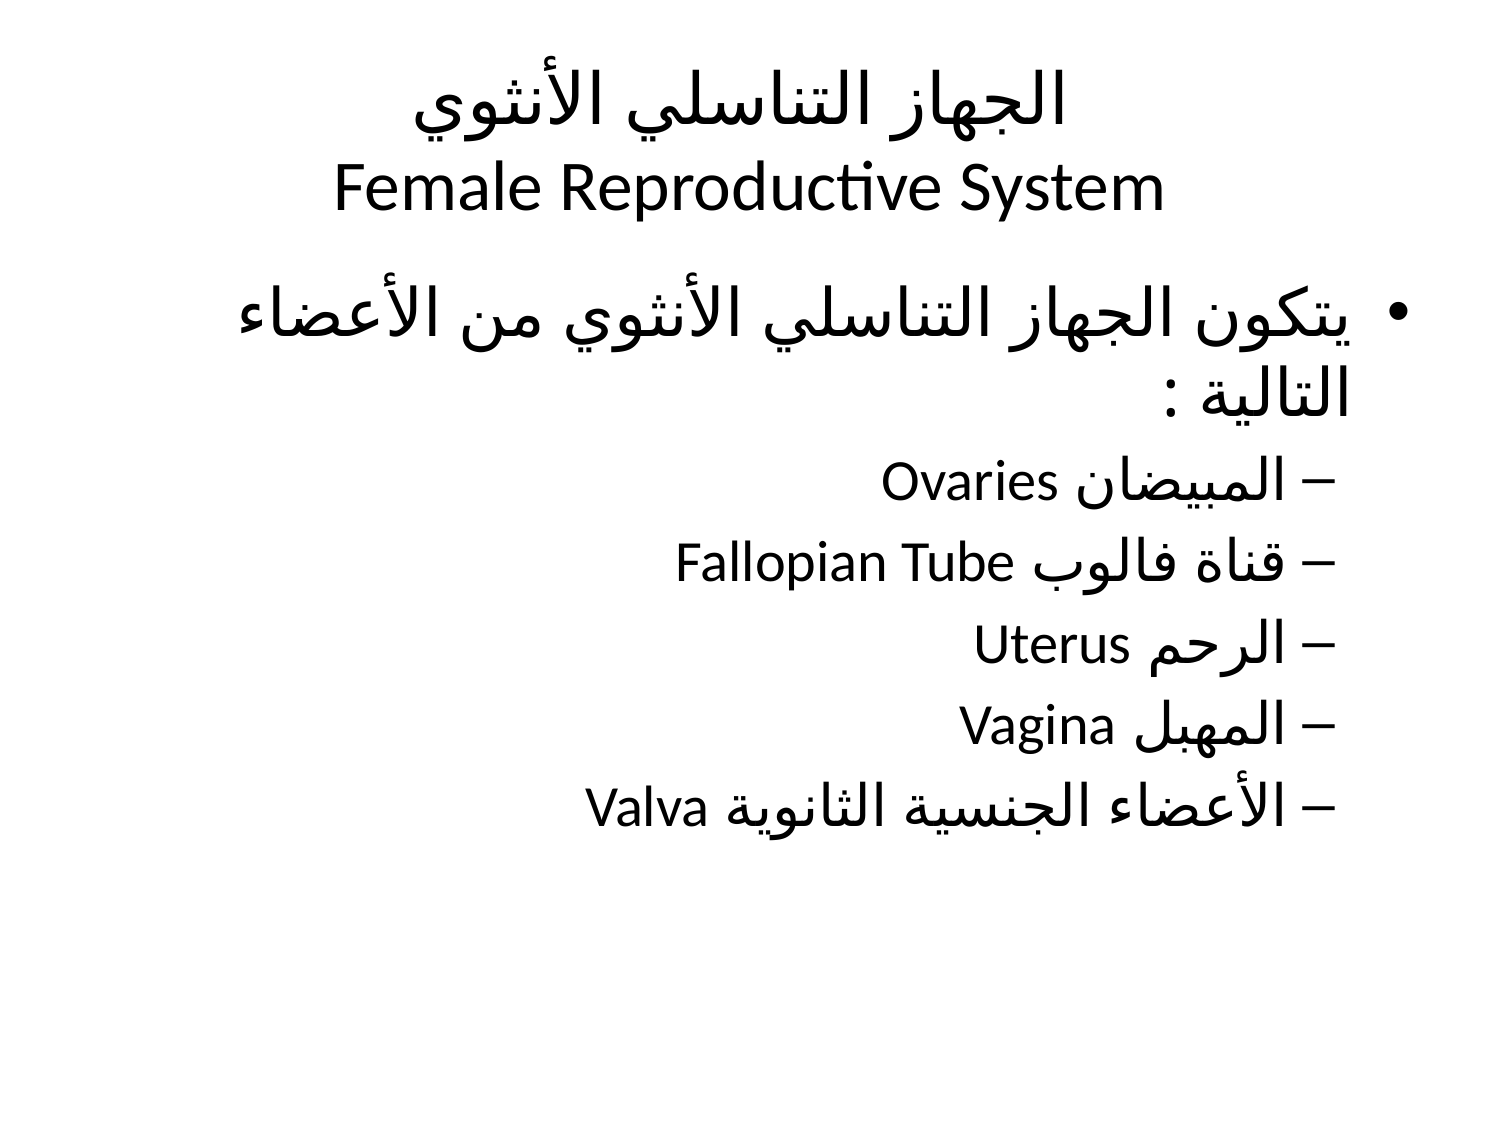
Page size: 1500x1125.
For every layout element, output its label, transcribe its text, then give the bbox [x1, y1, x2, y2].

title الجهاز التناسلي الأنثوي Female Reproductive System [75, 45, 1425, 233]
list يتكون الجهاز التناسلي الأنثوي من الأعضاء التالية : المبيضان Ovaries قناة فالوب Fallopian Tube الرحم Uterus المهبل Vagina الأعضاء الجنسية الثانوية Valva [75, 262, 1425, 1005]
